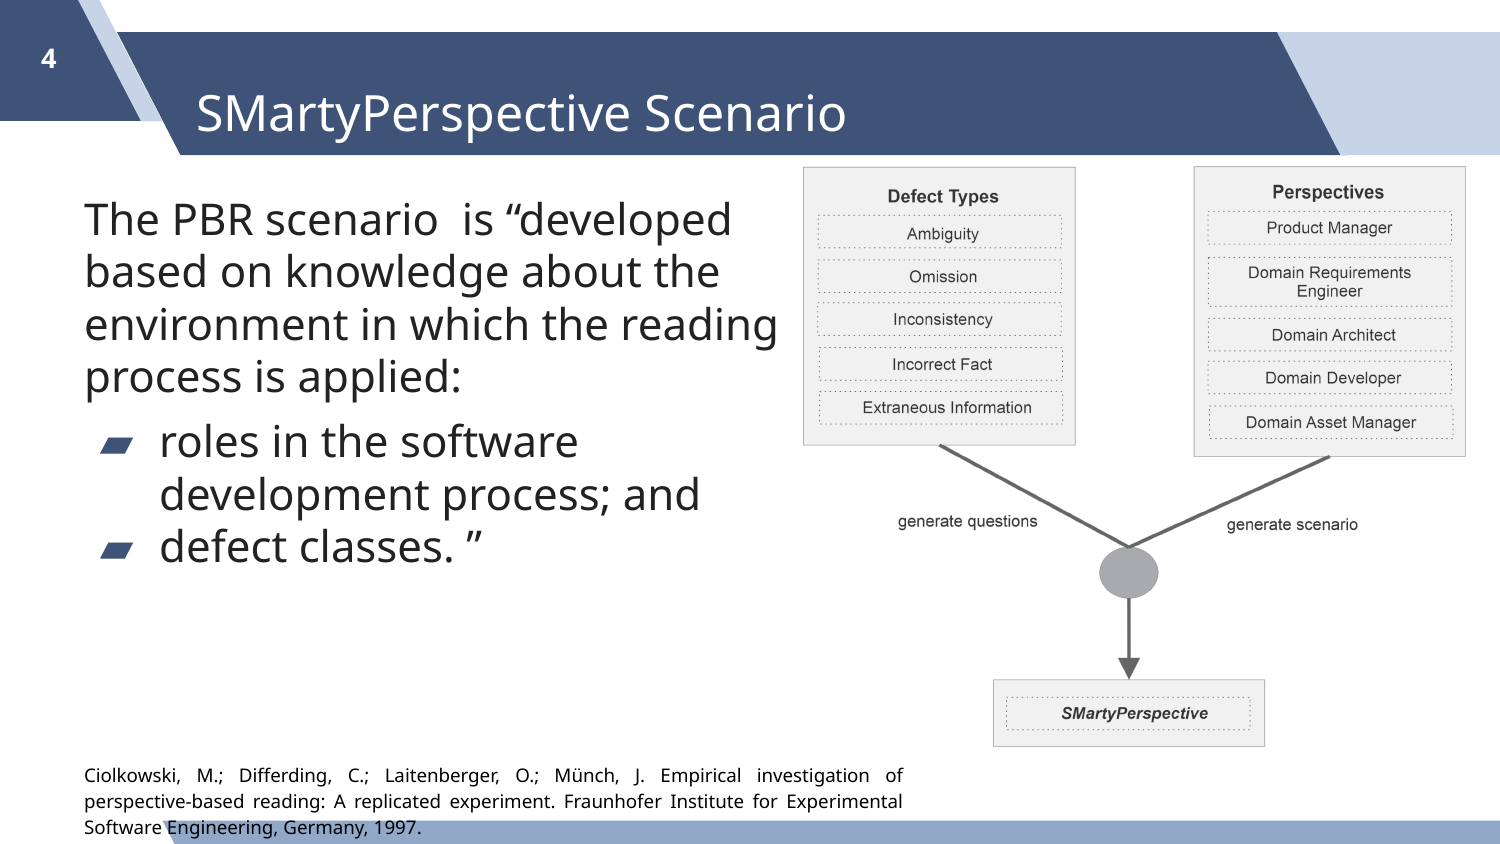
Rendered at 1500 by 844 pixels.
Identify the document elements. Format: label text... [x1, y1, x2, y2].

title SMartyPerspective Scenario [181, 45, 1285, 169]
slide_number ‹#› [0, 0, 98, 121]
list The PBR scenario is “developed based on knowledge about the environment in which the reading process is applied: roles in the software development process; and defect classes. ” [69, 176, 795, 737]
picture [803, 166, 1467, 748]
text_box Ciolkowski, M.; Differding, C.; Laitenberger, O.; Münch, J. Empirical investigation of perspective-based reading: A replicated experiment. Fraunhofer Institute for Experimental Software Engineering, Germany, 1997. [69, 745, 917, 844]
